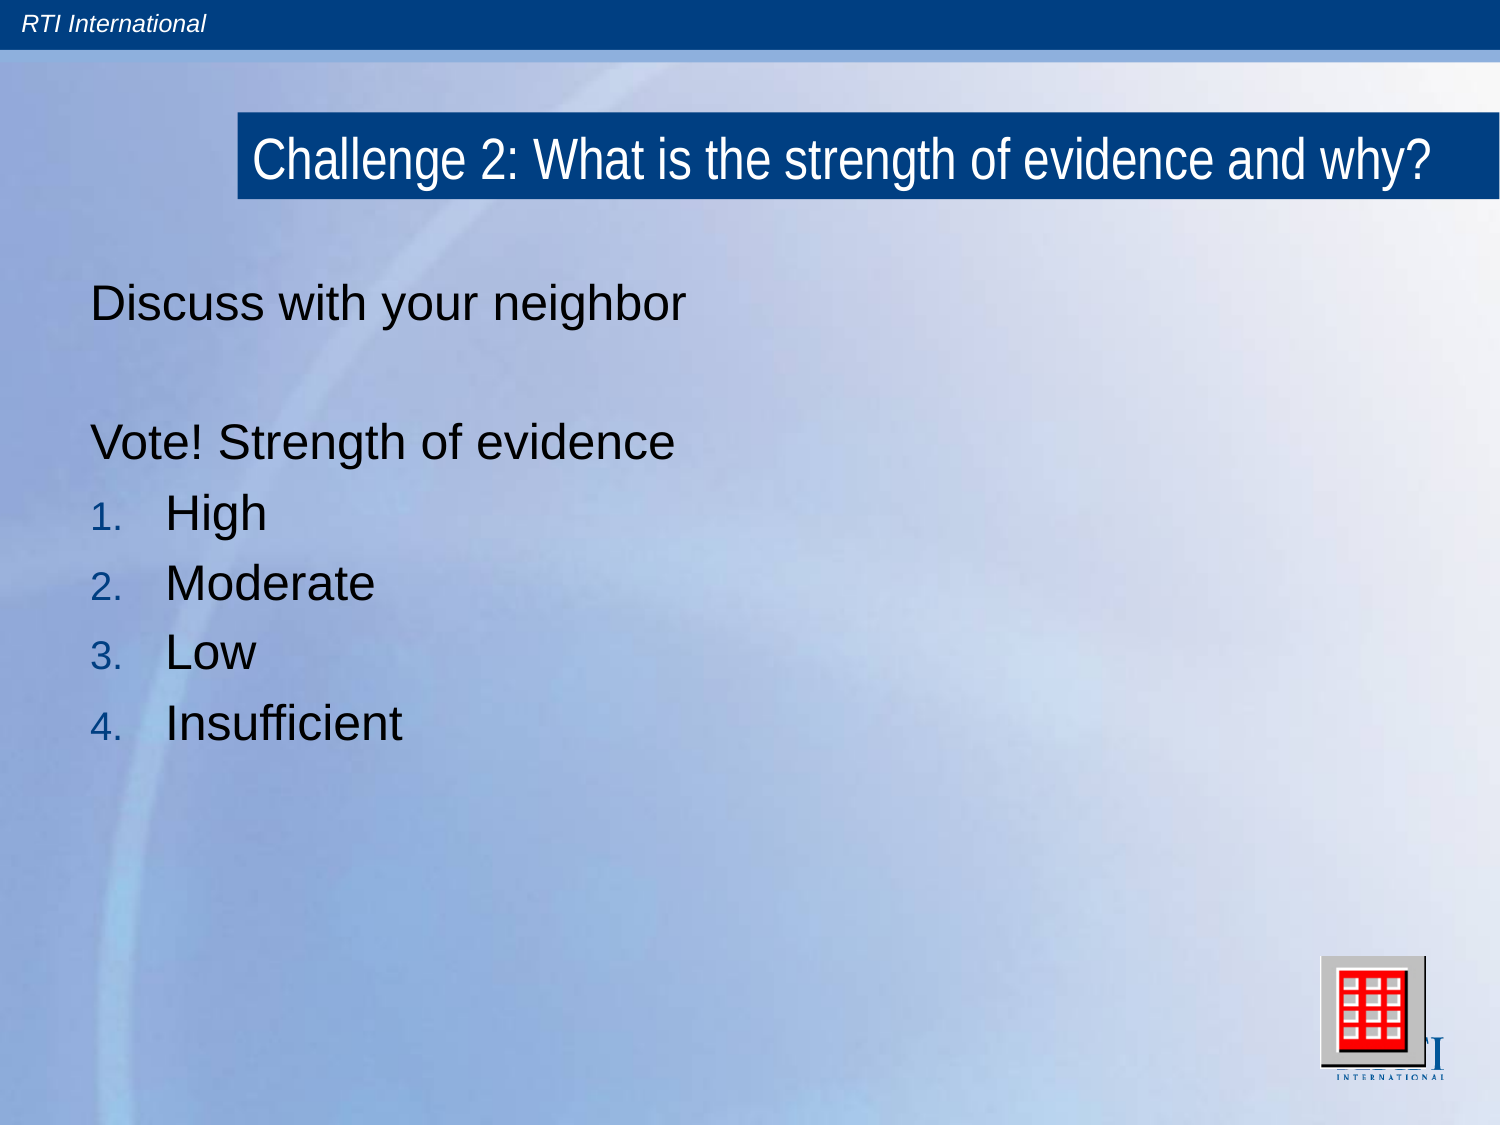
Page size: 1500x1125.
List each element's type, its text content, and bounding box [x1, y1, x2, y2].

title Challenge 2: What is the strength of evidence and why? [237, 111, 1500, 200]
list Discuss with your neighbor Vote! Strength of evidence High Moderate Low Insufficient [74, 262, 1426, 1006]
picture [0, 63, 1500, 1125]
